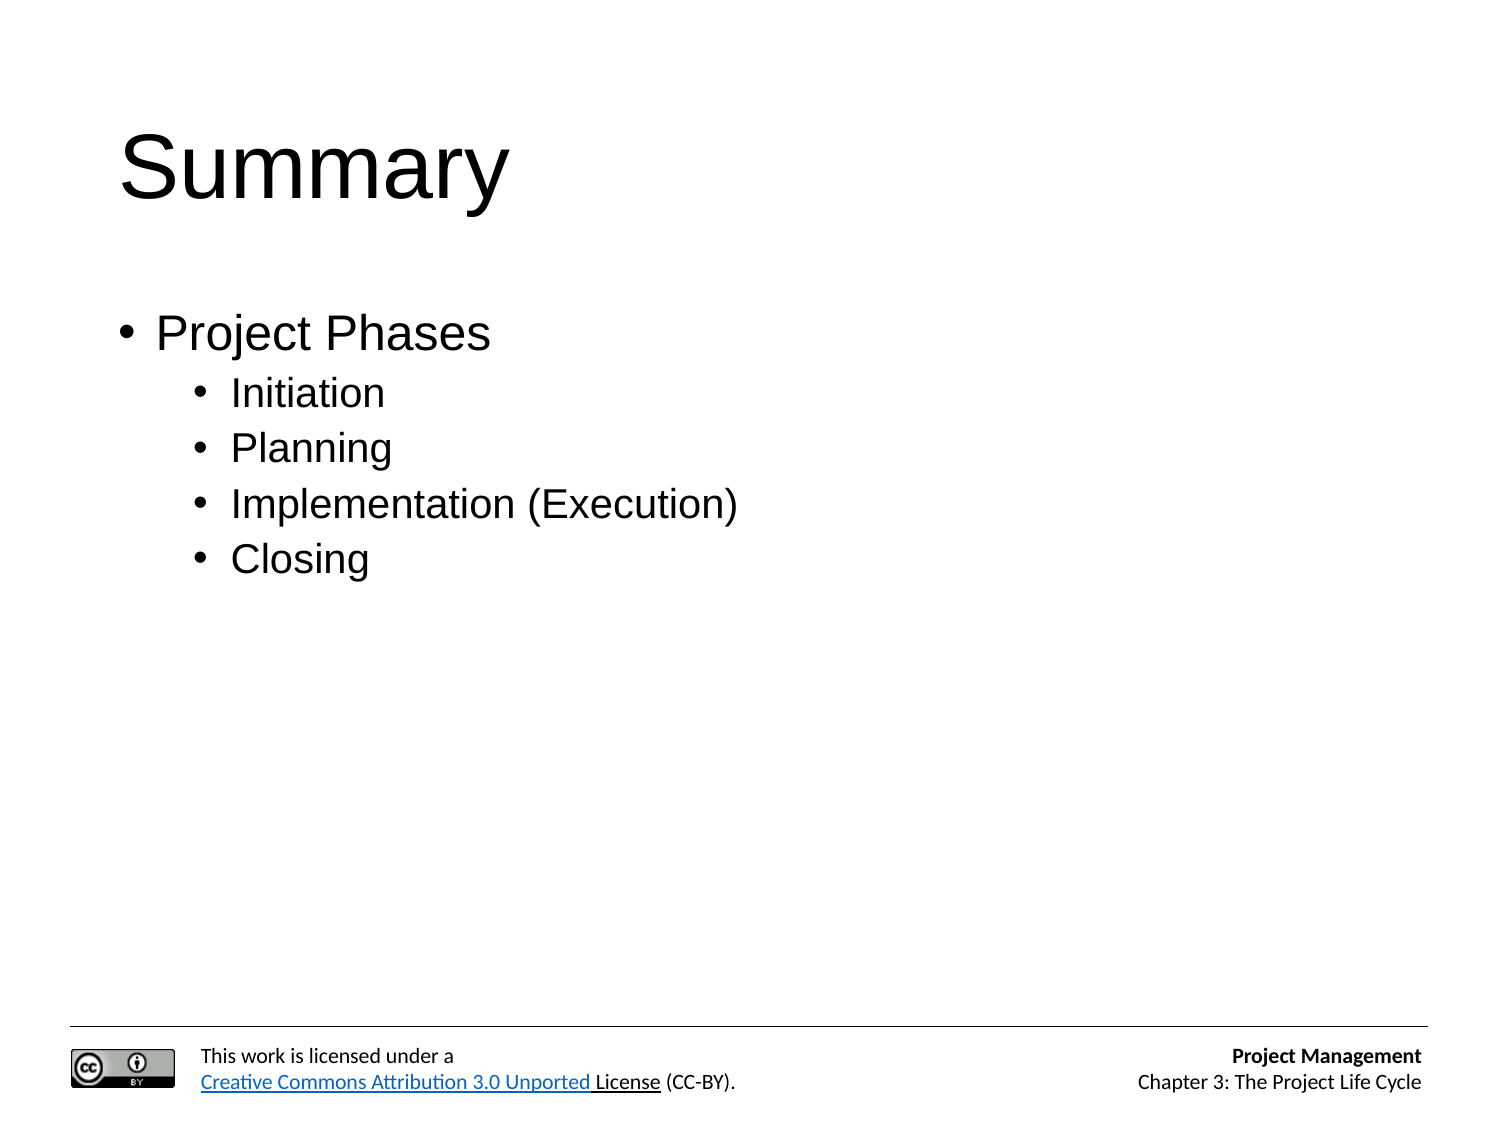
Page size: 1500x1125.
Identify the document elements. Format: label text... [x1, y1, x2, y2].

title Summary [103, 59, 1397, 278]
list Project Phases Initiation Planning Implementation (Execution) Closing [103, 299, 1397, 1014]
picture [71, 1049, 175, 1088]
